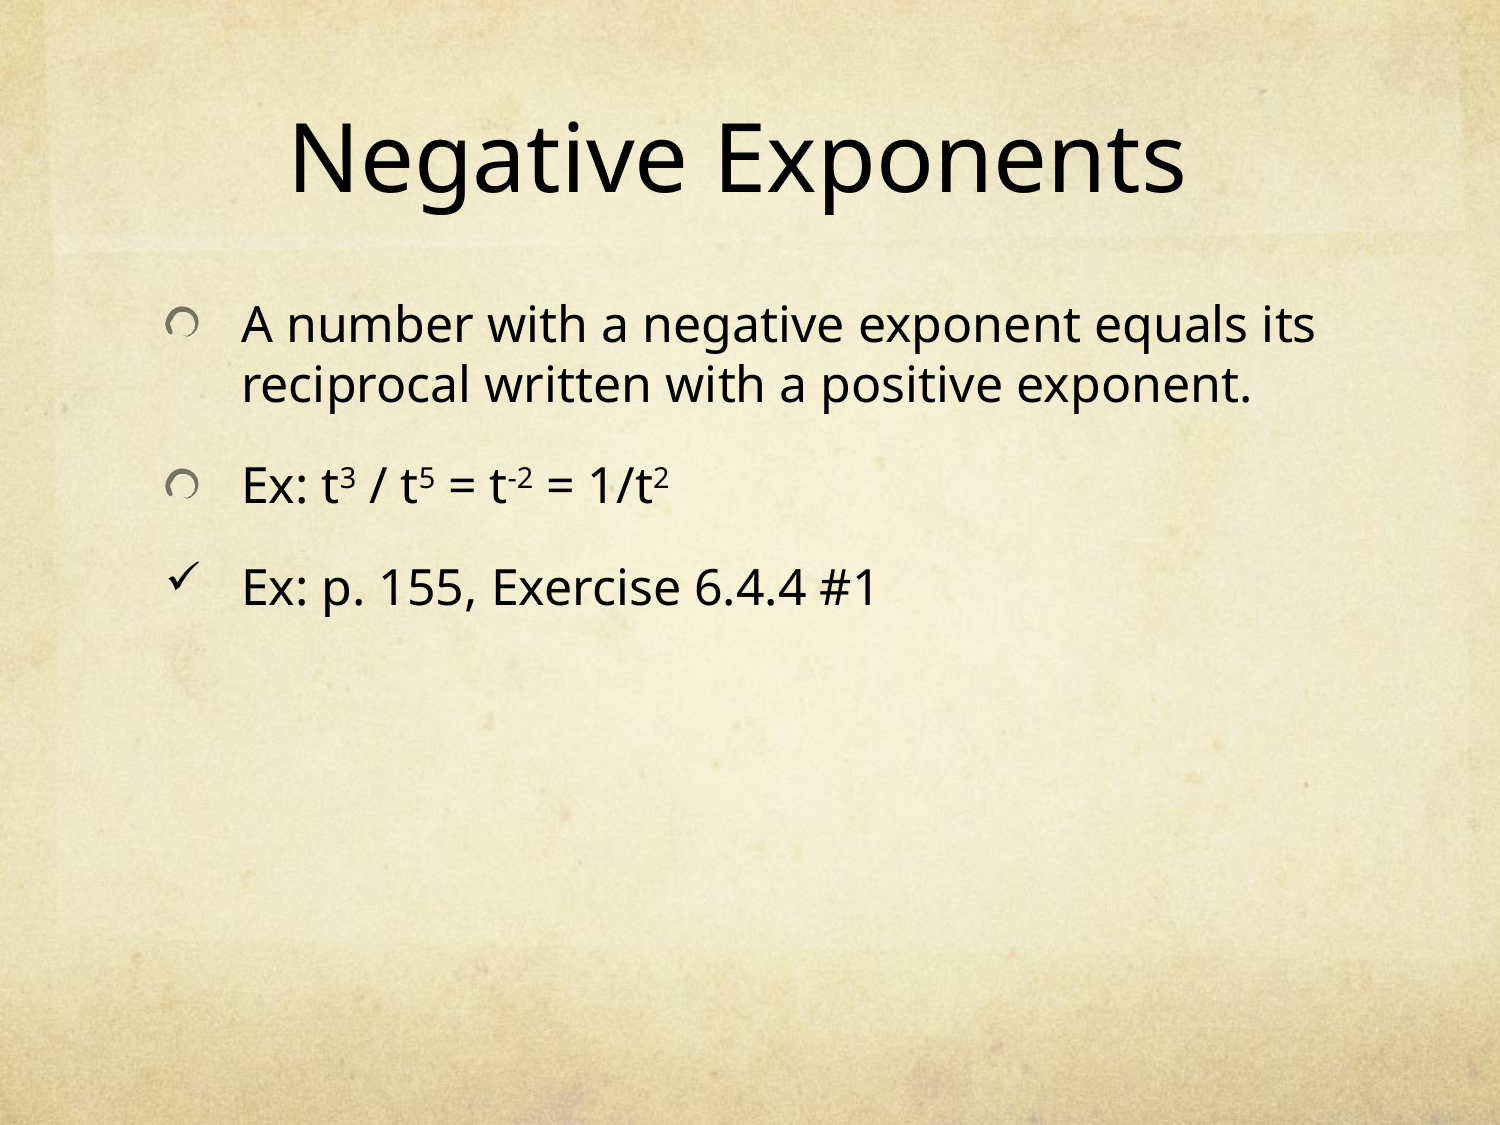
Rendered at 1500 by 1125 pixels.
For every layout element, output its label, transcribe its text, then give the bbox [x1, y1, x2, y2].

title Negative Exponents [150, 82, 1350, 225]
picture [0, 0, 1500, 1125]
list A number with a negative exponent equals its reciprocal written with a positive exponent. Ex: t3 / t5 = t-2 = 1/t2 Ex: p. 155, Exercise 6.4.4 #1 [150, 284, 1350, 950]
